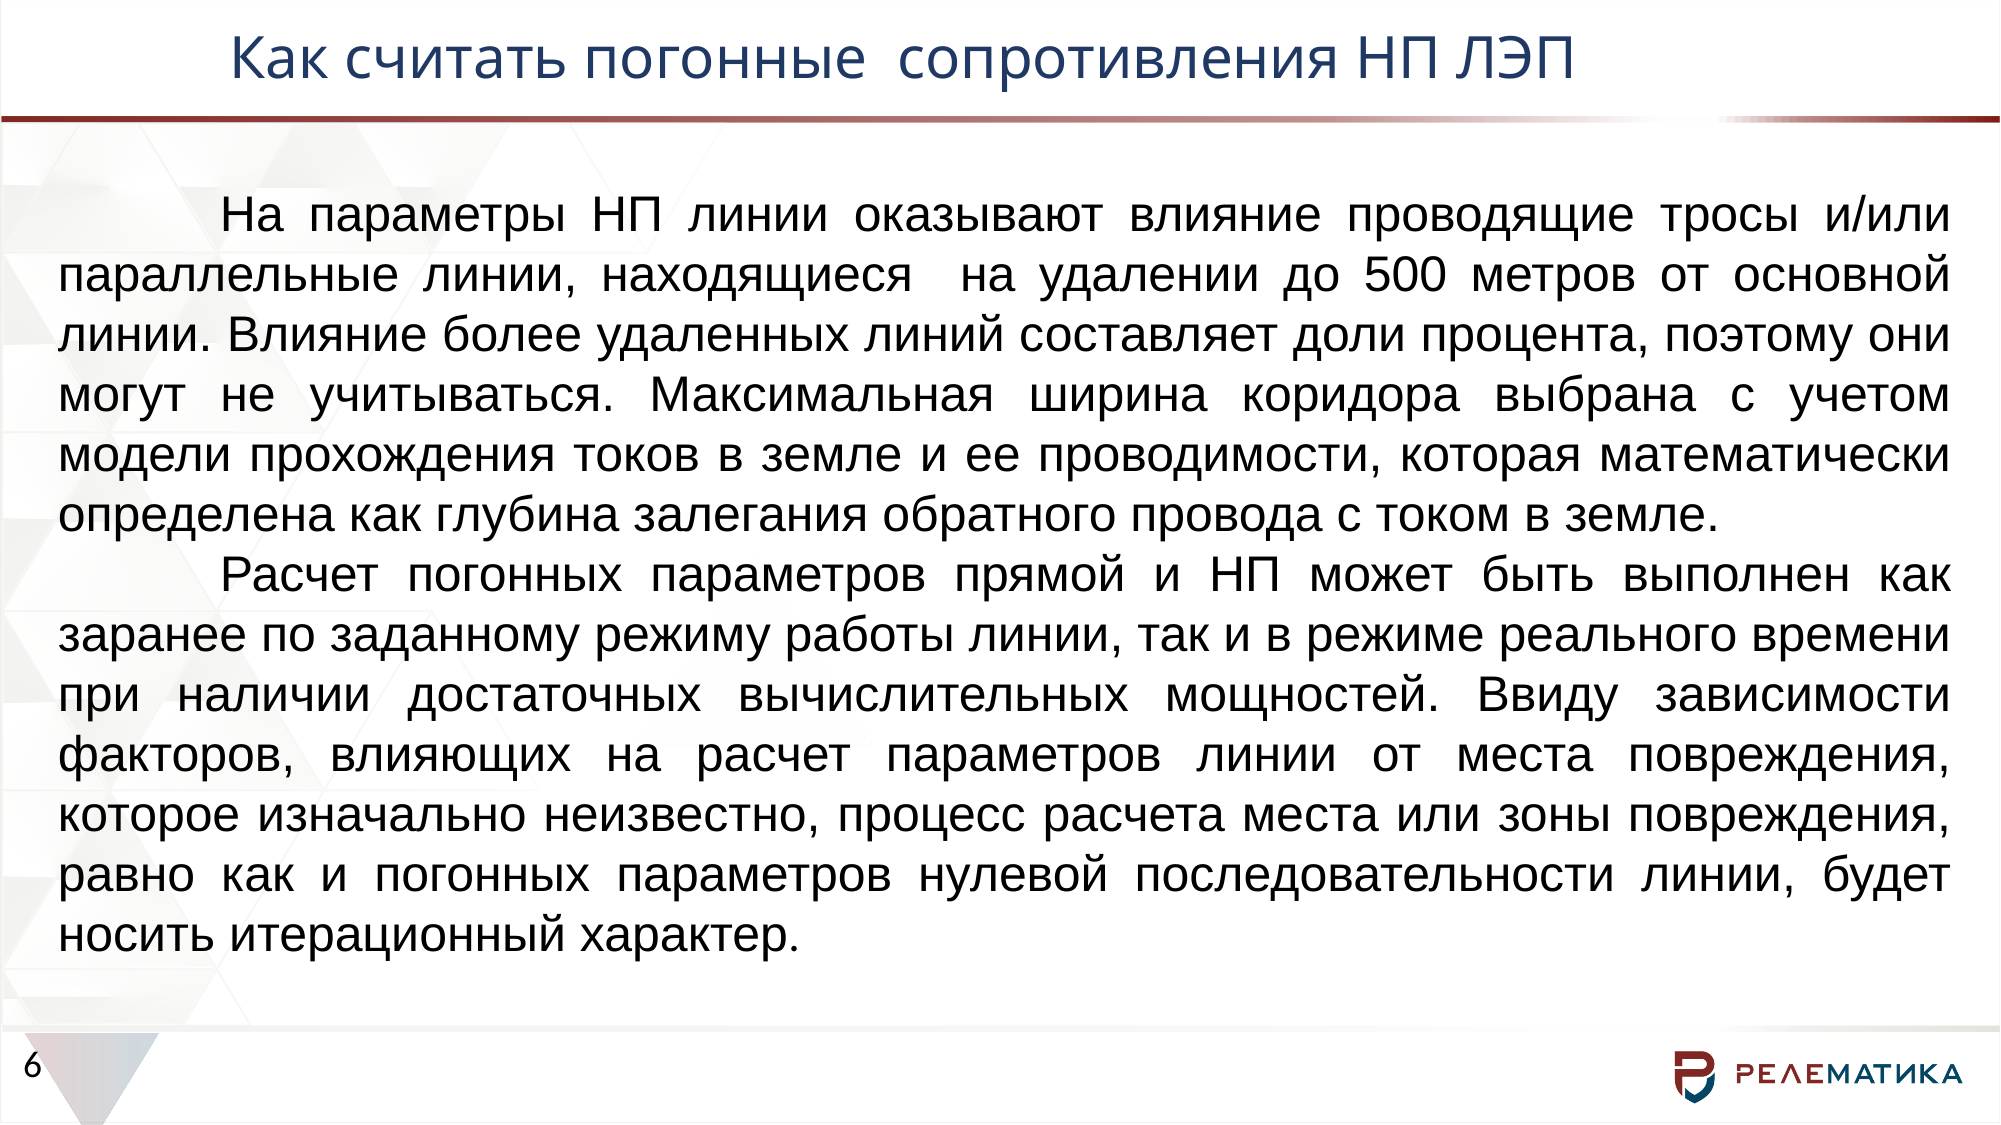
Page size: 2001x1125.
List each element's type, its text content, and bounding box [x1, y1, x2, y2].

title Как считать погонные сопротивления НП ЛЭП [40, 21, 1766, 102]
text_box На параметры НП линии оказывают влияние проводящие тросы и/или параллельные линии, находящиеся на удалении до 500 метров от основной линии. Влияние более удаленных линий составляет доли процента, поэтому они могут не учитываться. Максимальная ширина коридора выбрана с учетом модели прохождения токов в земле и ее проводимости, которая математически определена как глубина залегания обратного провода с током в земле. Расчет погонных параметров прямой и НП может быть выполнен как заранее по заданному режиму работы линии, так и в режиме реального времени при наличии достаточных вычислительных мощностей. Ввиду зависимости факторов, влияющих на расчет параметров линии от места повреждения, которое изначально неизвестно, процесс расчета места или зоны повреждения, равно как и погонных параметров нулевой последовательности линии, будет носить итерационный характер. [43, 173, 1967, 969]
picture [0, 0, 2000, 1123]
